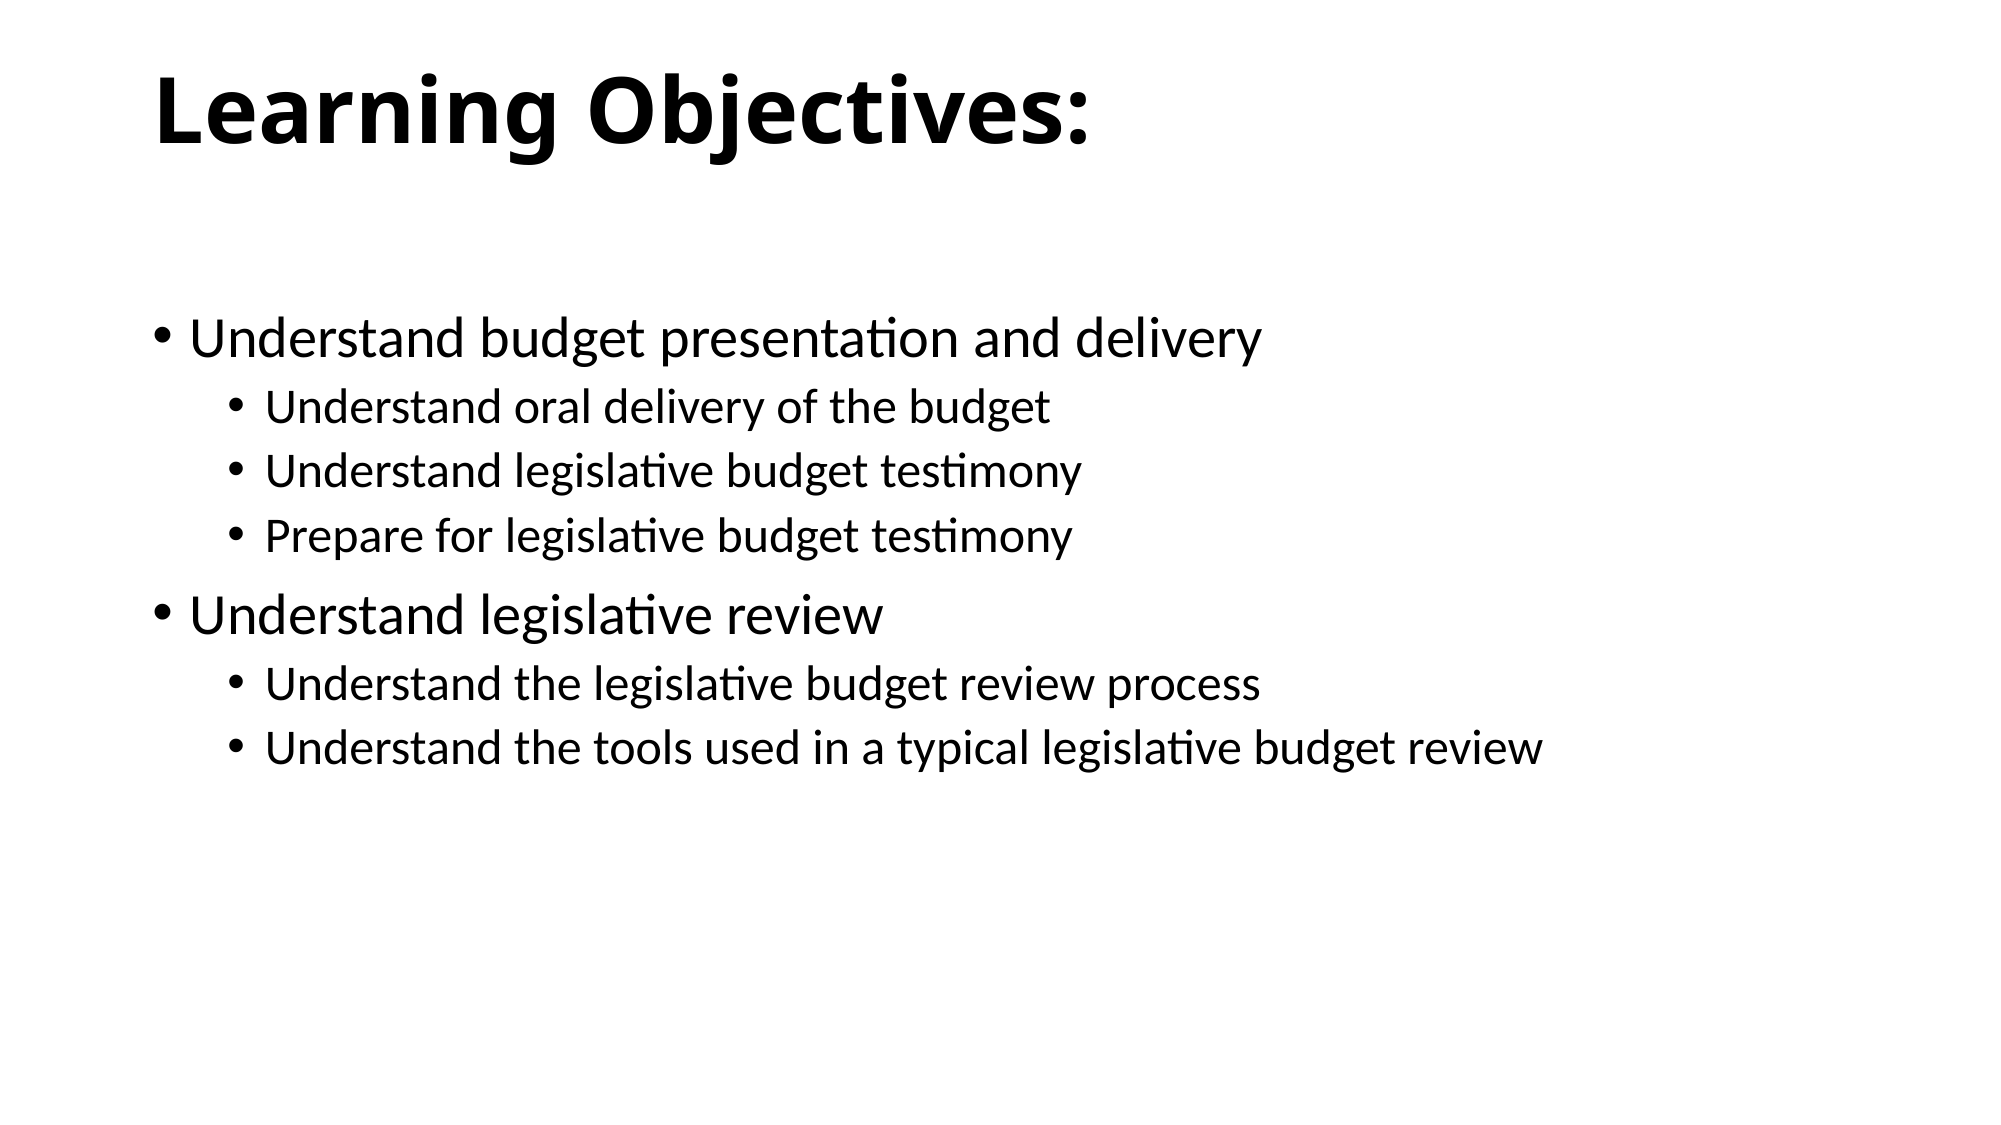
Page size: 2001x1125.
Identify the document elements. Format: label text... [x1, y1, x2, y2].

list Understand budget presentation and delivery Understand oral delivery of the budget Understand legislative budget testimony Prepare for legislative budget testimony Understand legislative review Understand the legislative budget review process Understand the tools used in a typical legislative budget review [137, 299, 1863, 1014]
title Learning Objectives: [137, 59, 1863, 278]
